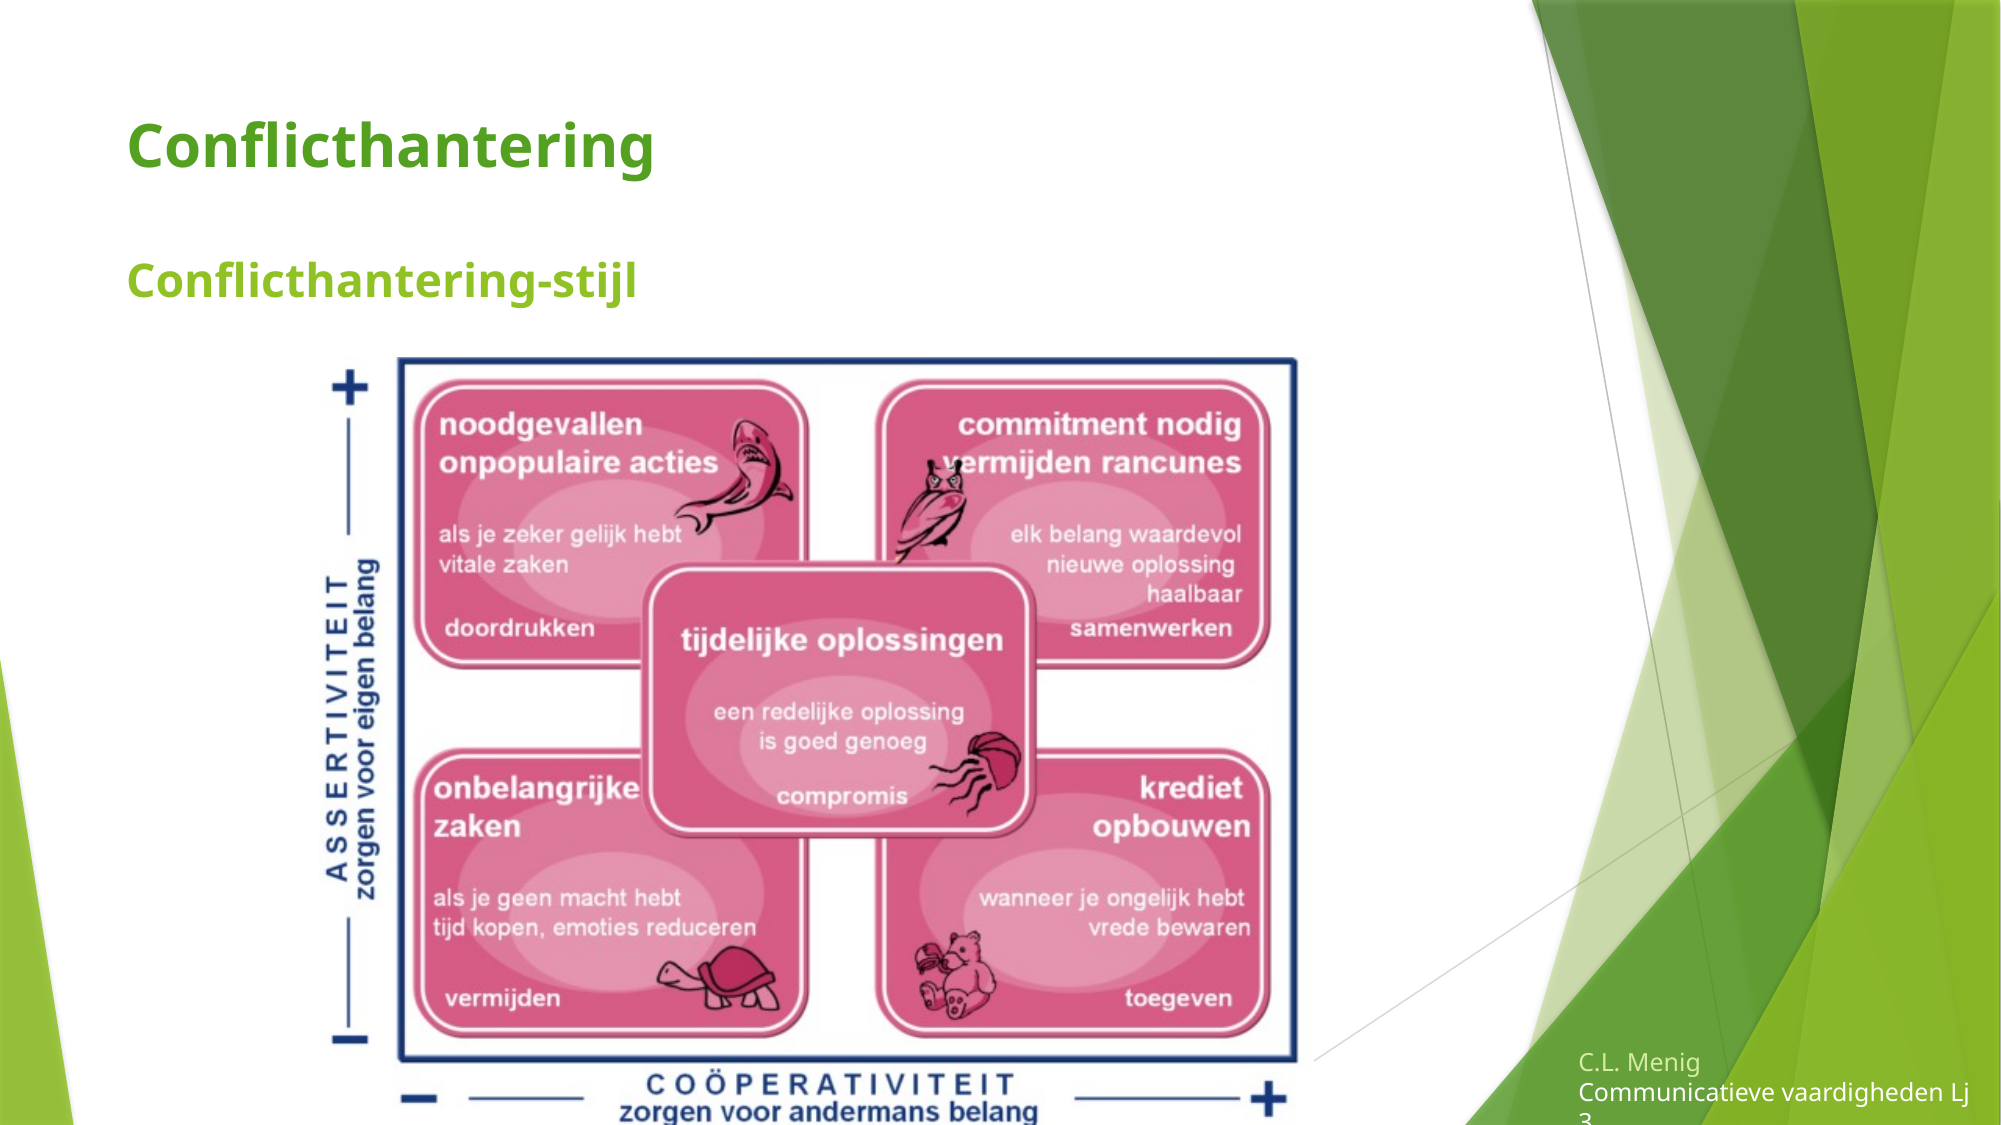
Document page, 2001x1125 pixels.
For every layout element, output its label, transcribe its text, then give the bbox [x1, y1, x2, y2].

text_box C.L. Menig Communicatieve vaardigheden Lj 3 [1563, 1038, 2000, 1125]
title Conflicthantering Conflicthantering-stijl [111, 99, 1522, 317]
picture [318, 357, 1314, 1125]
